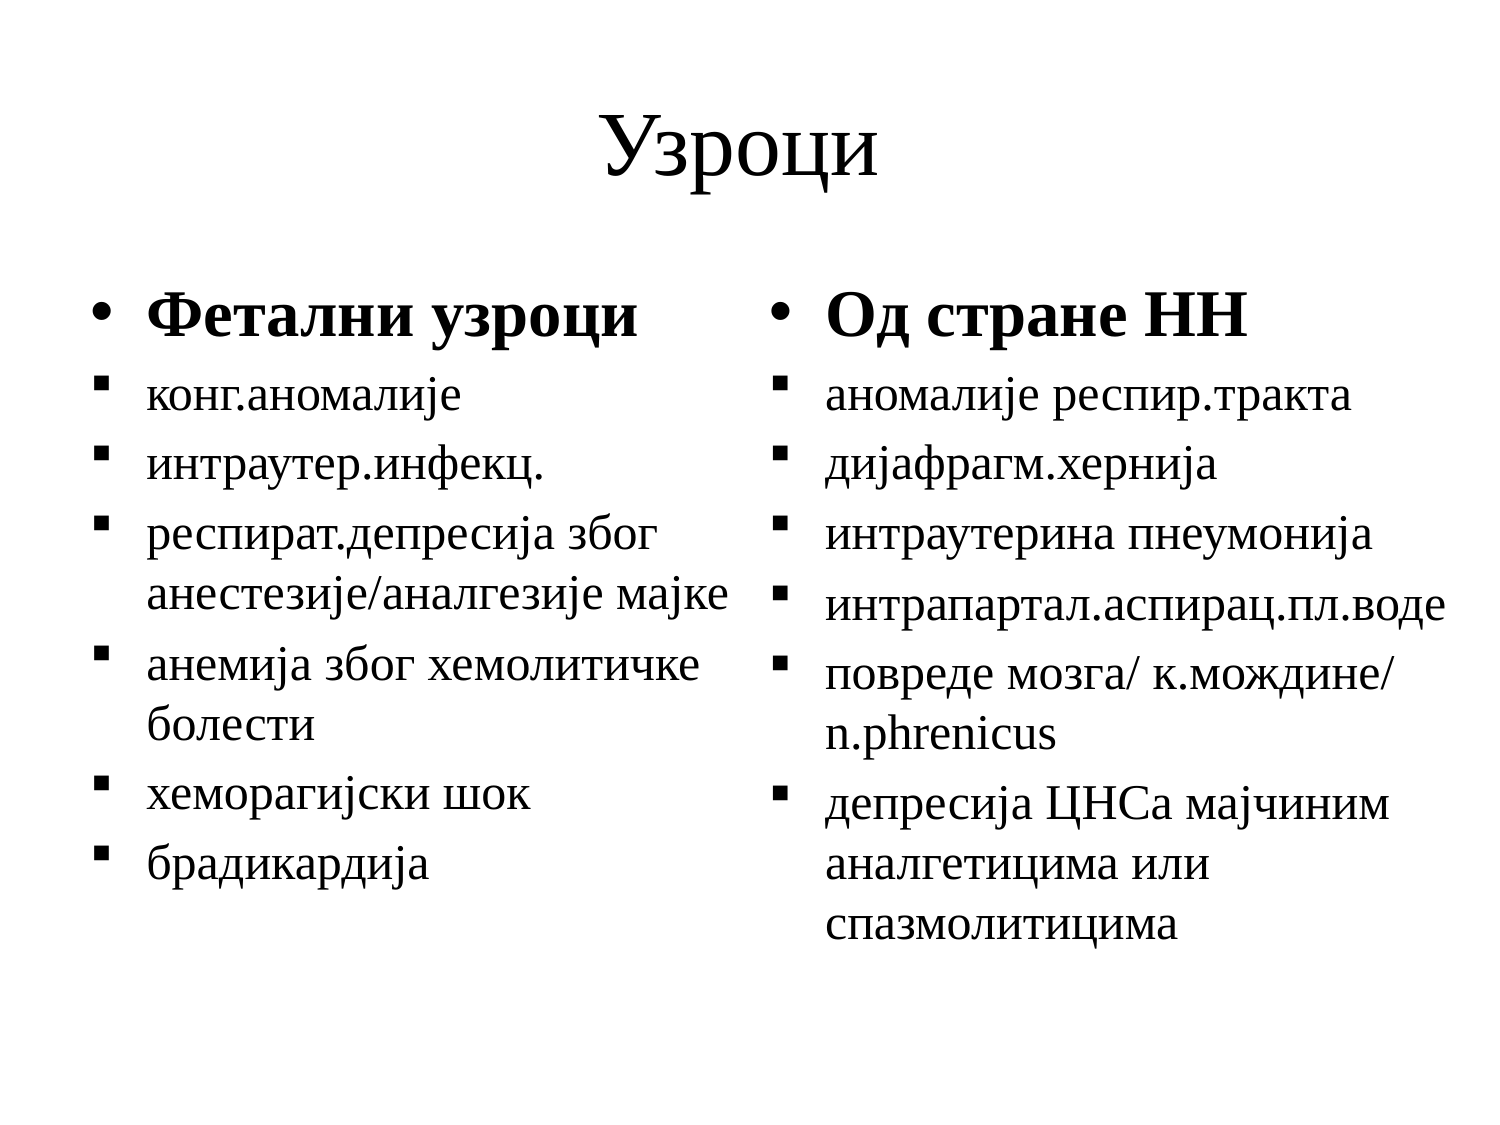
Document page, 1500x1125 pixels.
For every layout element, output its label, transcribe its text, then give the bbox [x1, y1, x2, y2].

list Фетални узроци конг.аномалије интраутер.инфекц. респират.депресија због анестезије/аналгезије мајке анемија због хемолитичке болести хеморагијски шок брадикардија Од стране НН аномалије респир.тракта дијафрагм.хернија интраутерина пнеумонија интрапартал.аспирац.пл.воде повреде мозга/ к.мождине/ n.phrenicus депресија ЦНСа мајчиним аналгетицима или спазмолитицима [75, 262, 1463, 1005]
title Узроци [75, 45, 1425, 233]
